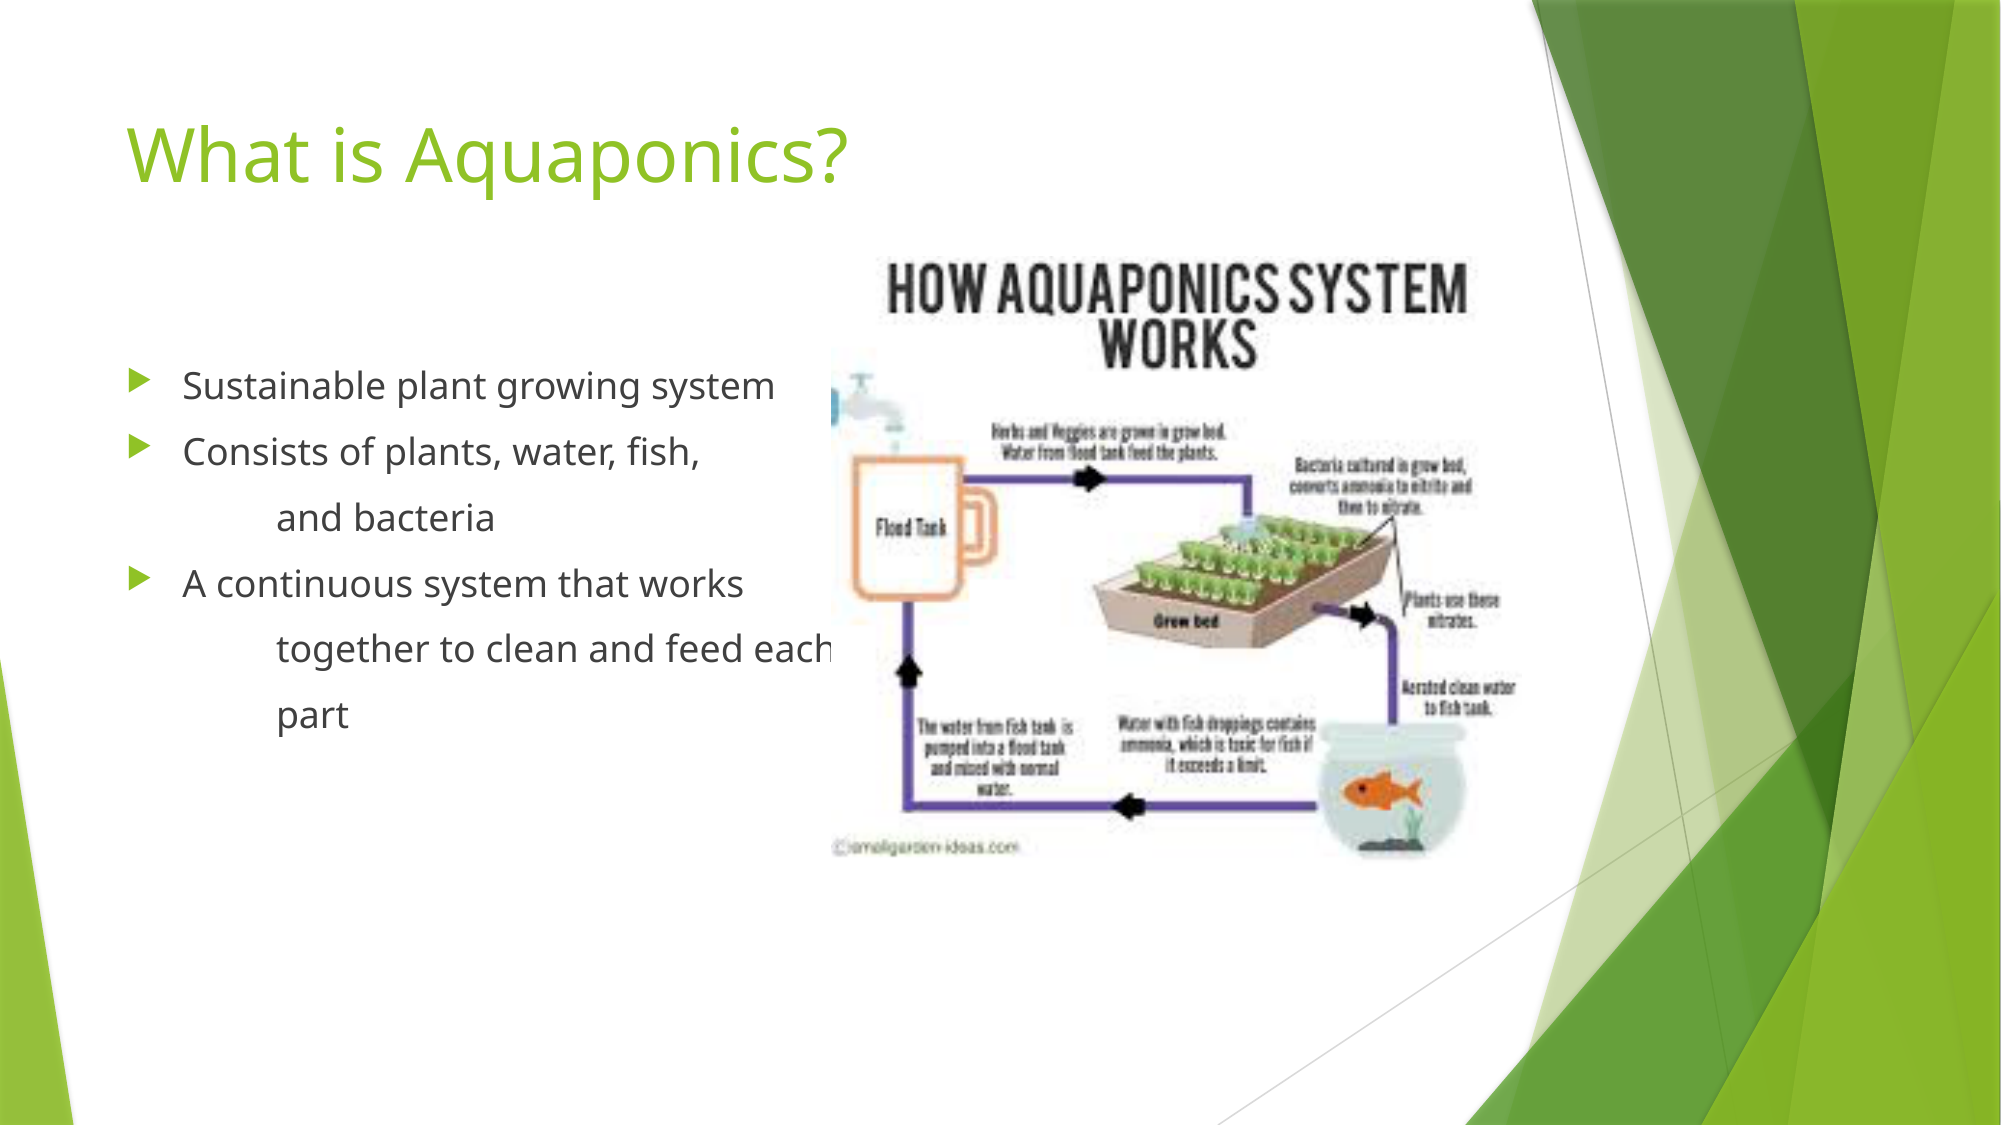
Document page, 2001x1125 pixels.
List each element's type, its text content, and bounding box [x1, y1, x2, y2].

title What is Aquaponics? [111, 99, 1522, 317]
picture [830, 255, 1522, 867]
list Sustainable plant growing system Consists of plants, water, fish, and bacteria A continuous system that works together to clean and feed each part [111, 354, 1522, 992]
